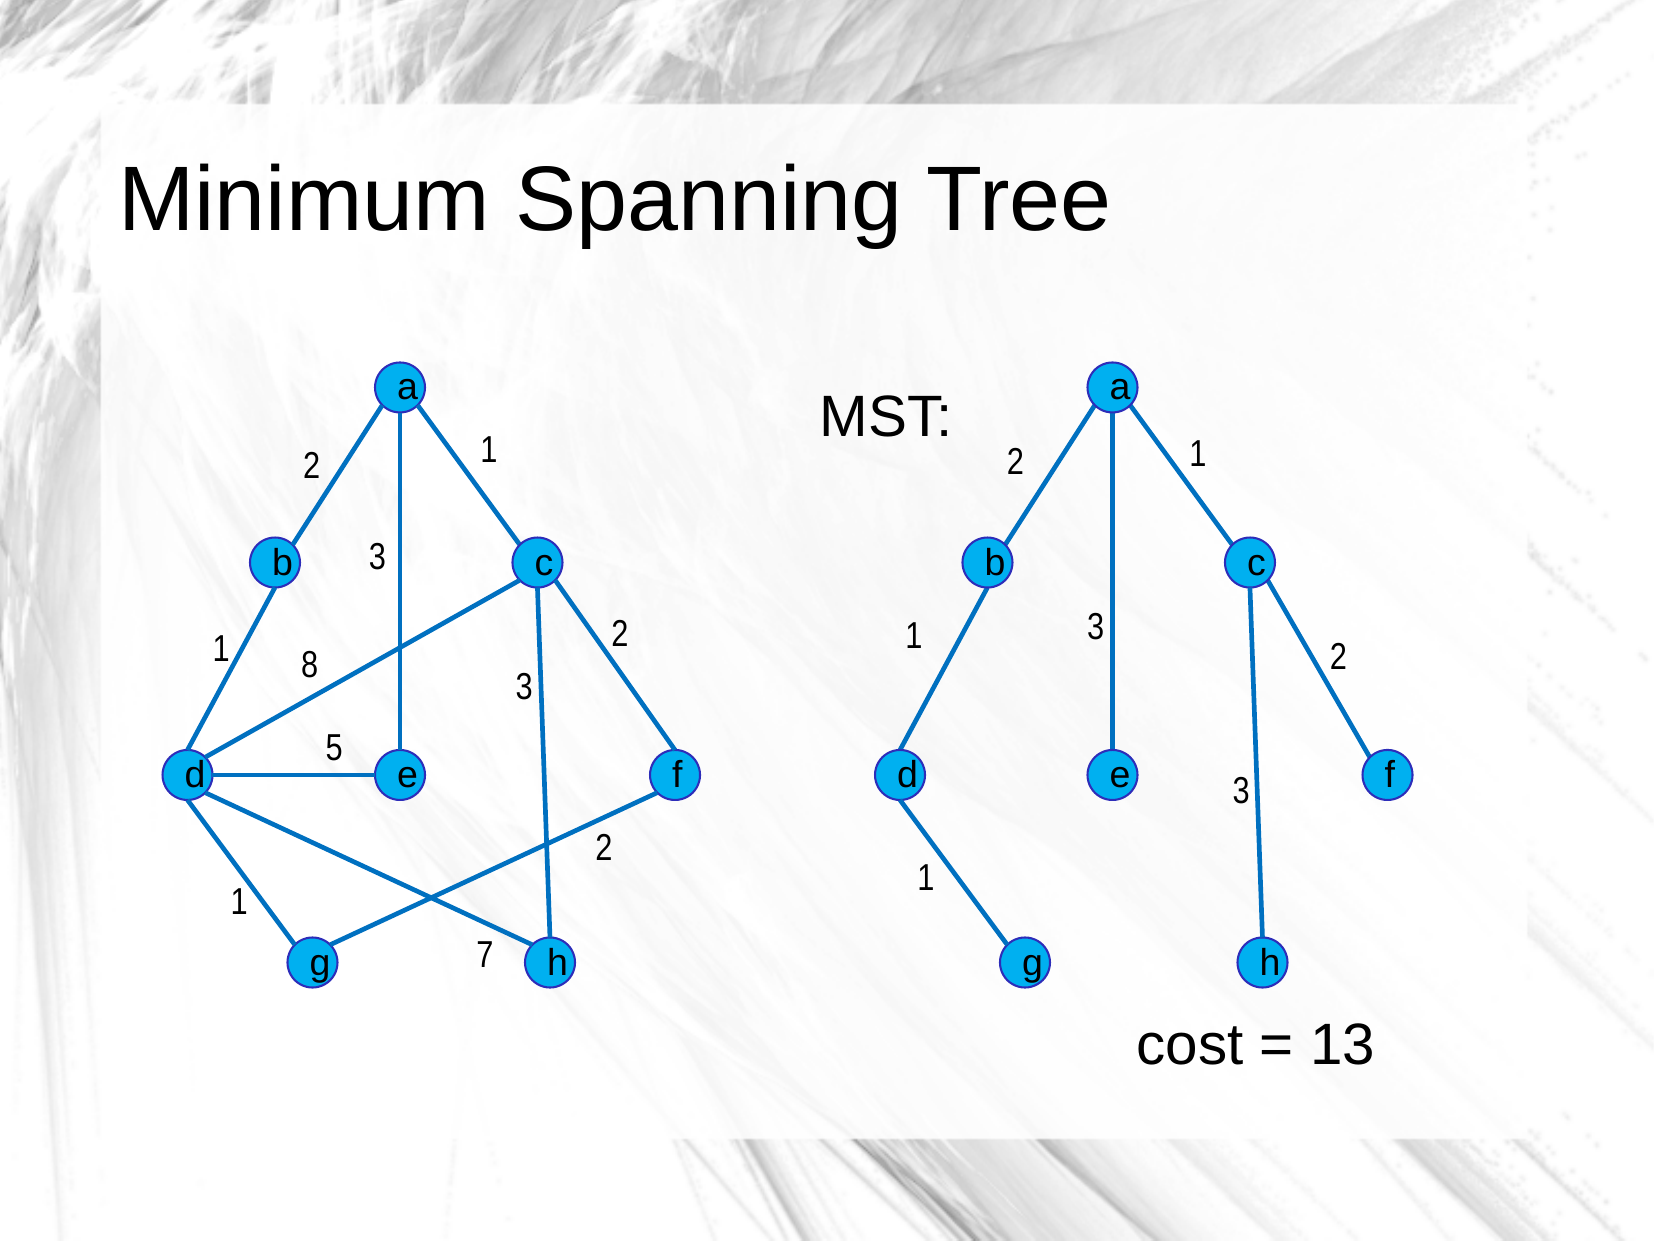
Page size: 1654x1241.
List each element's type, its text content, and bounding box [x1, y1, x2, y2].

picture [0, 0, 1654, 1241]
text_box MST: [805, 377, 874, 458]
text_box cost = 13 [1121, 1005, 1391, 1085]
title Minimum Spanning Tree [118, 93, 1506, 299]
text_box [1249, 587, 1263, 938]
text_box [899, 799, 1008, 945]
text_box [874, 362, 1413, 988]
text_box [162, 362, 700, 988]
